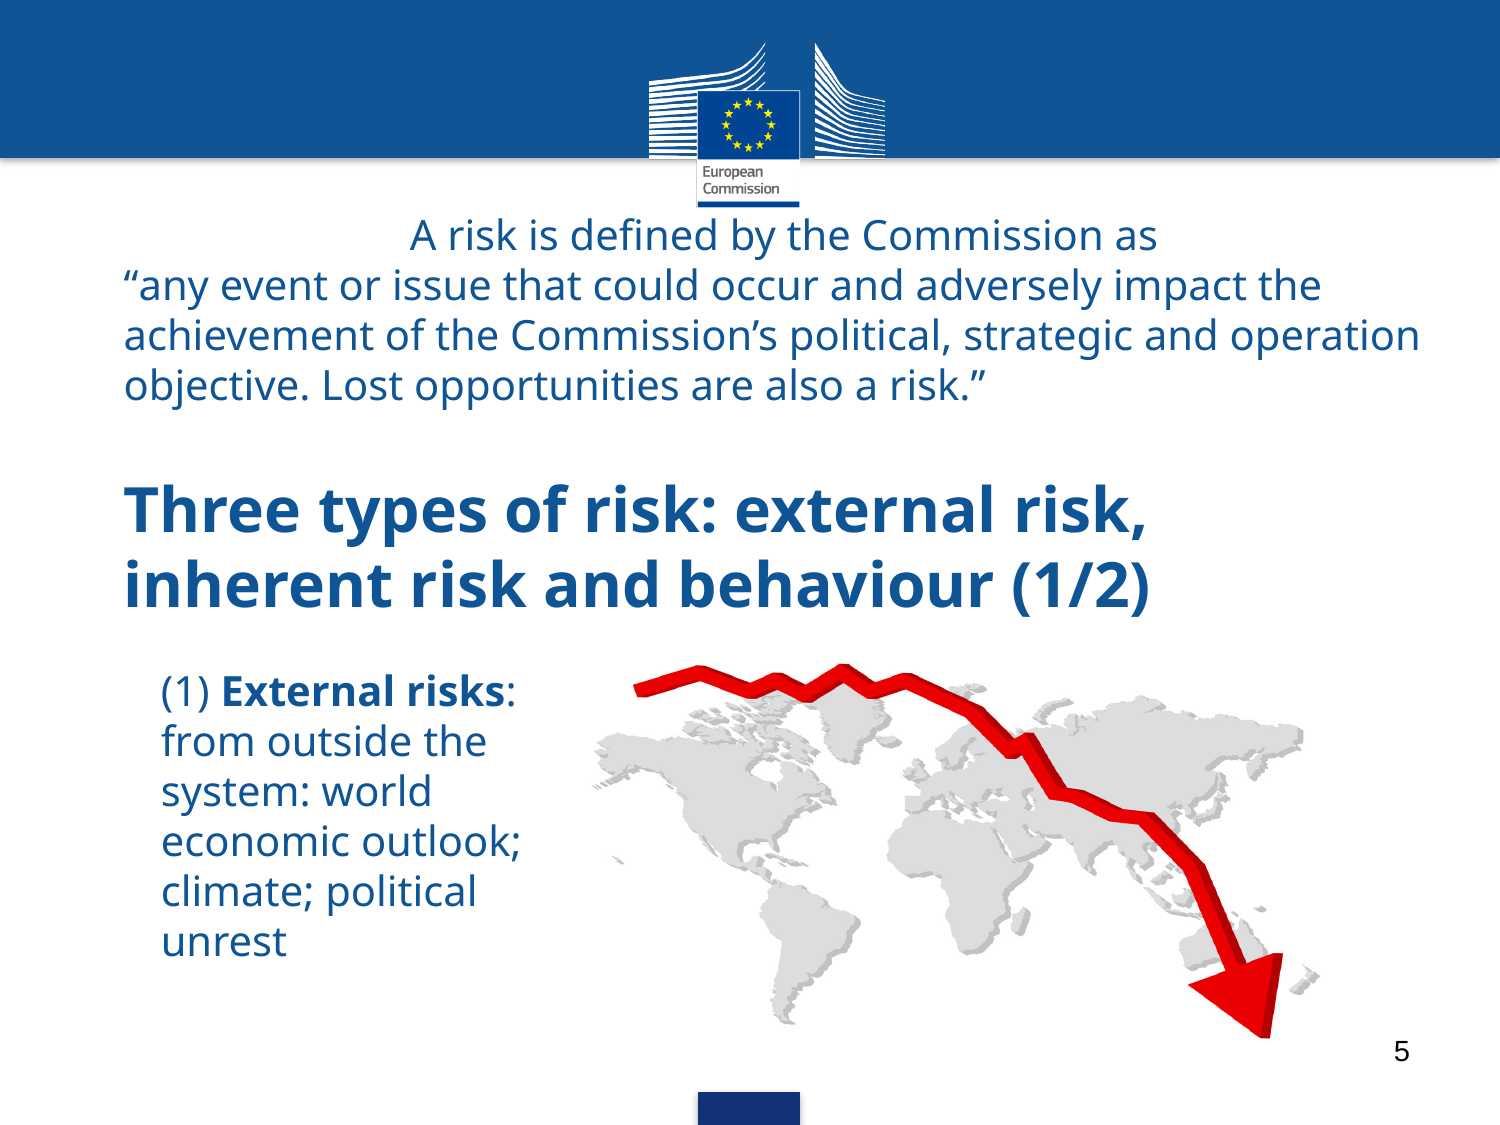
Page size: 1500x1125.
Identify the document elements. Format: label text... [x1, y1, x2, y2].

title Three types of risk: external risk, inherent risk and behaviour (1/2) [49, 467, 1400, 622]
text_box A risk is defined by the Commission as “any event or issue that could occur and adversely impact the achievement of the Commission’s political, strategic and operation objective. Lost opportunities are also a risk.” [49, 219, 1471, 398]
slide_number 5 [1074, 1024, 1426, 1103]
list (1) External risks: from outside the system: world economic outlook; climate; political unrest [145, 656, 579, 1076]
picture [649, 42, 885, 208]
picture [584, 574, 1325, 1076]
